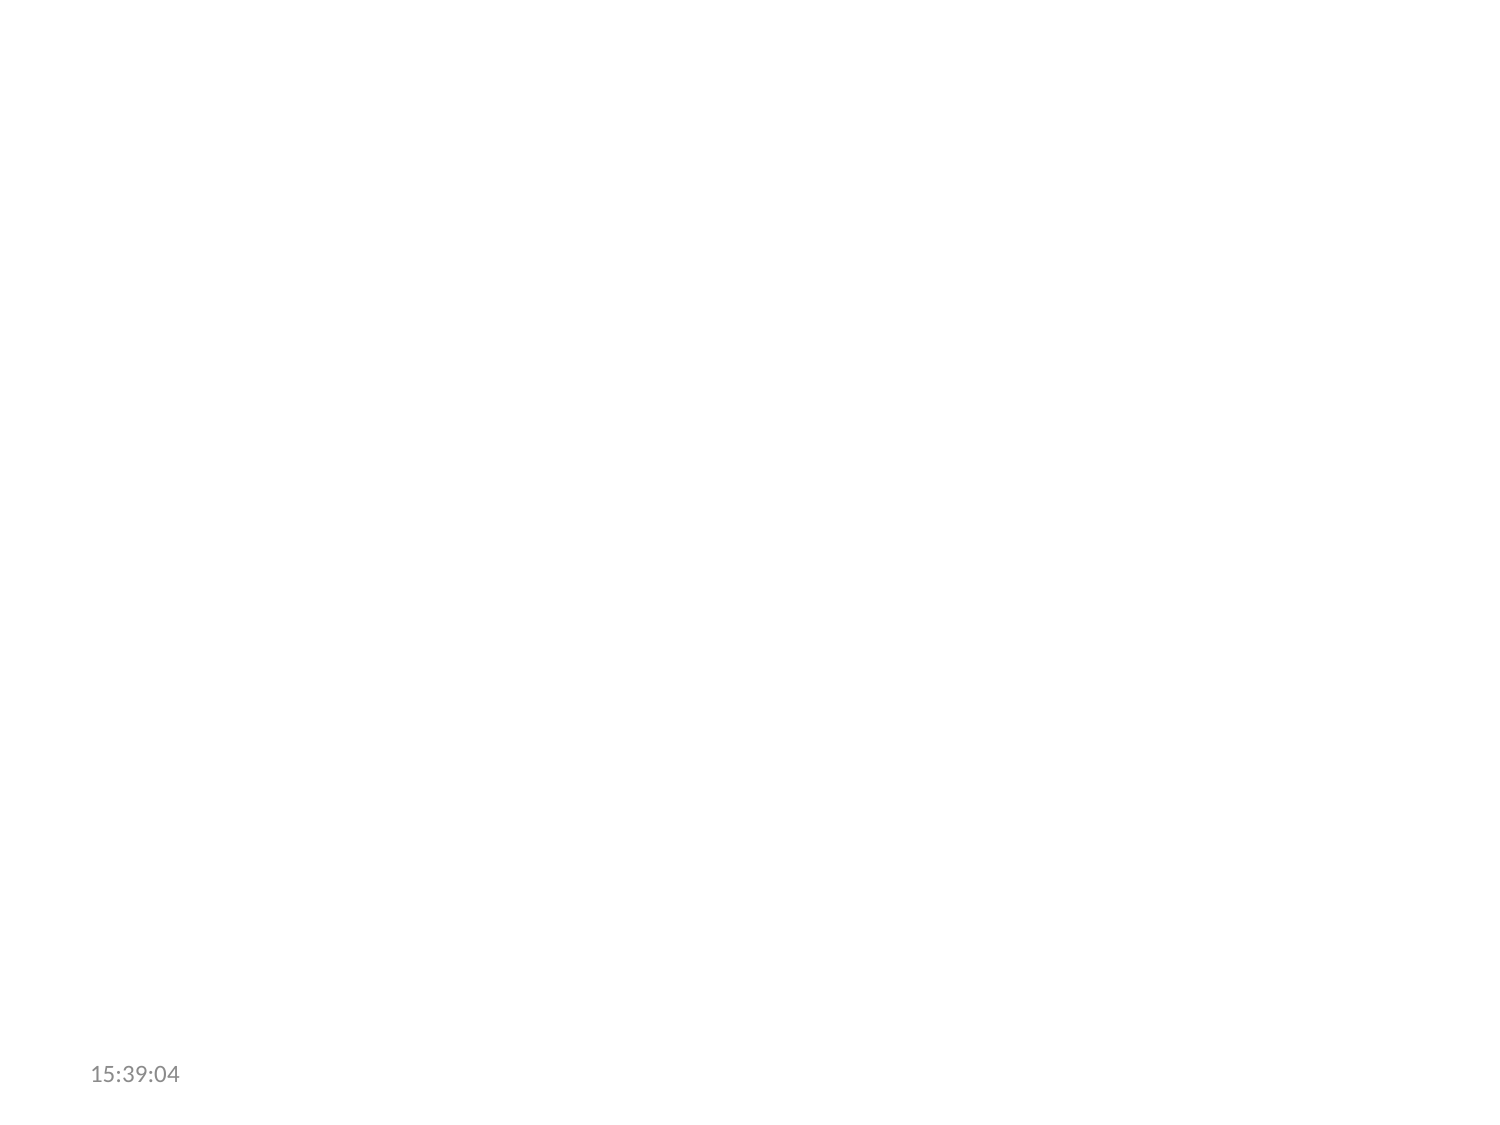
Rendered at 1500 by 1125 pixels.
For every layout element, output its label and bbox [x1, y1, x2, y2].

slide_number [75, 1042, 425, 1103]
